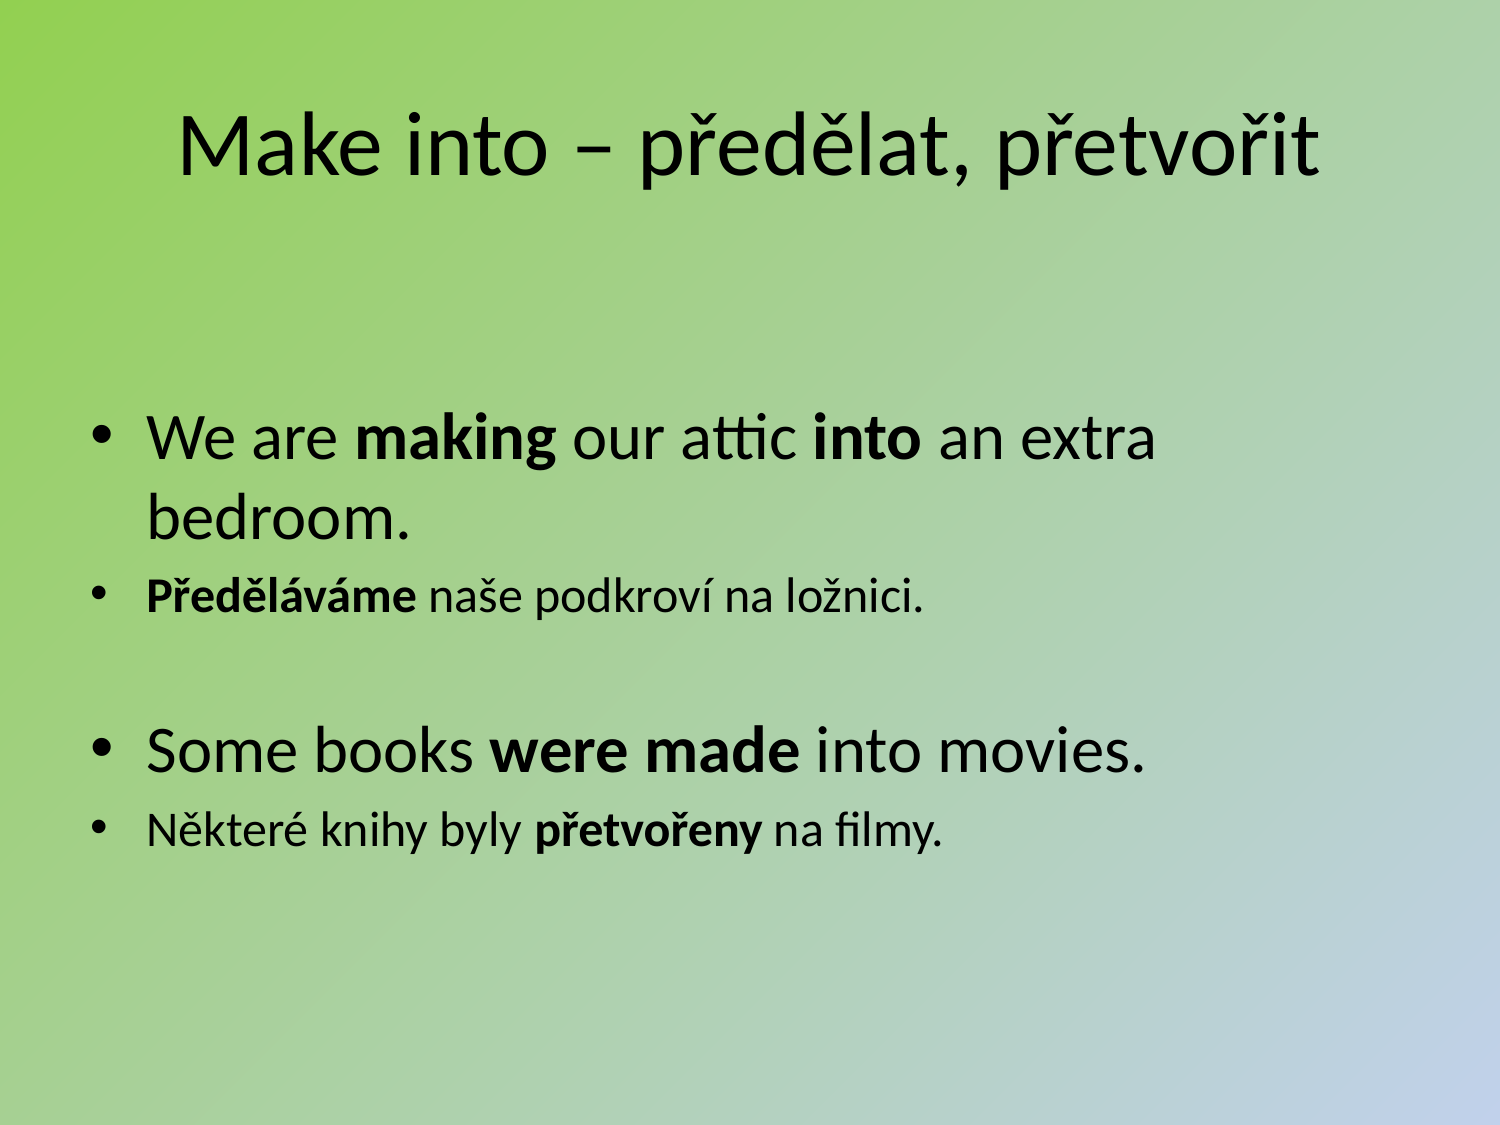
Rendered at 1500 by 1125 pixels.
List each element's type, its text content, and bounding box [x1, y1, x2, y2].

list We are making our attic into an extra bedroom. Předěláváme naše podkroví na ložnici. Some books were made into movies. Některé knihy byly přetvořeny na filmy. [75, 385, 1425, 1005]
title Make into – předělat, přetvořit [75, 45, 1425, 233]
